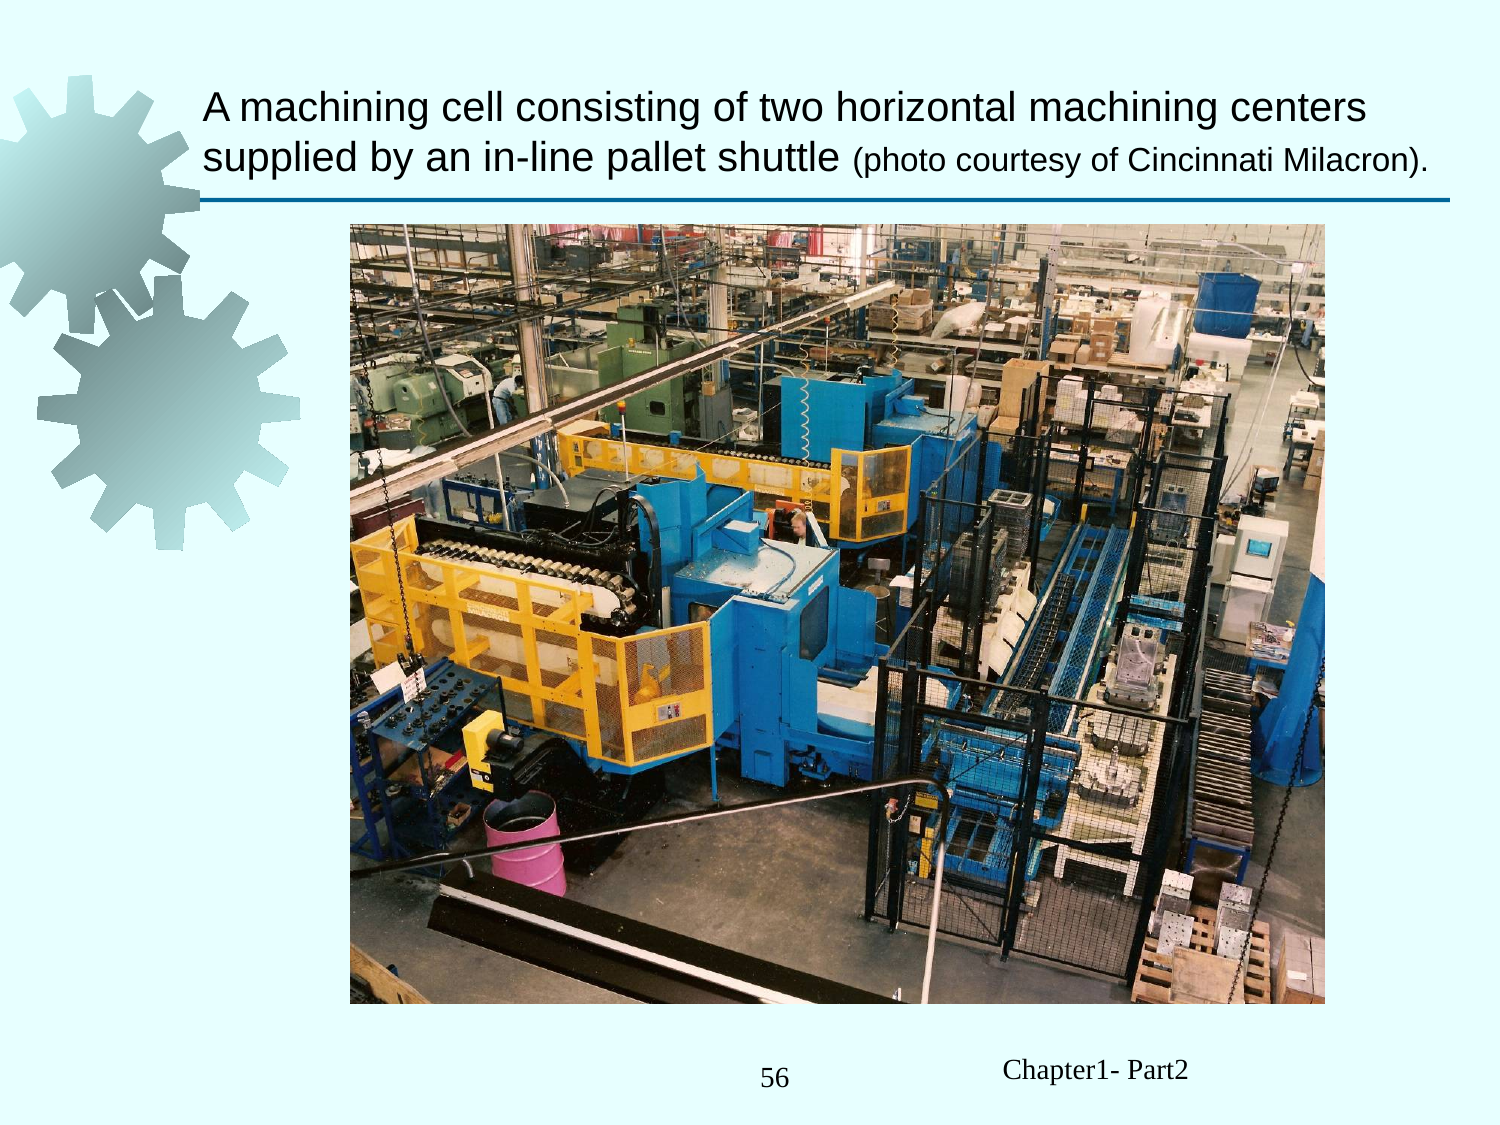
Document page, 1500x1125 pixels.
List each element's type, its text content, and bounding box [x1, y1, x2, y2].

title A machining cell consisting of two horizontal machining centers supplied by an in-line pallet shuttle (photo courtesy of Cincinnati Milacron). [185, 35, 1452, 190]
footer Chapter1- Part2 [987, 1042, 1463, 1122]
picture [349, 224, 1326, 1004]
slide_number 56 [599, 1050, 951, 1125]
